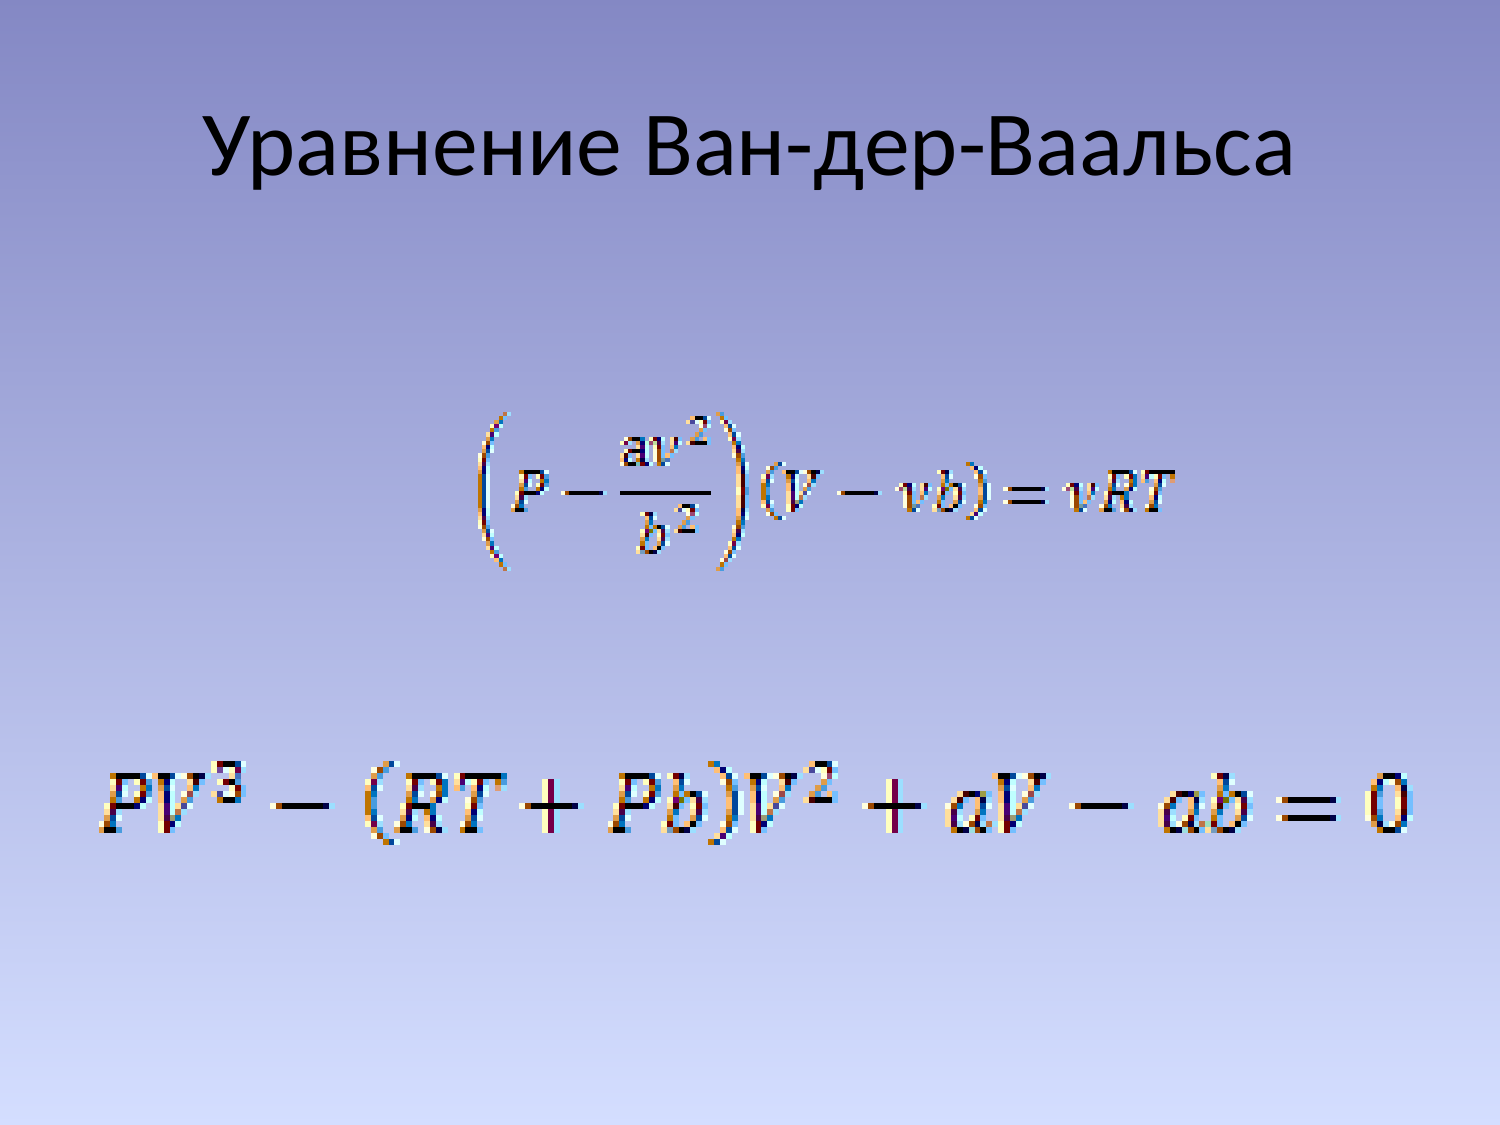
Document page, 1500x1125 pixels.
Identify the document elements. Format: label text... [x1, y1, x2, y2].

picture [474, 412, 1176, 588]
title Уравнение Ван-дер-Ваальса [75, 45, 1425, 233]
picture [99, 749, 1413, 869]
